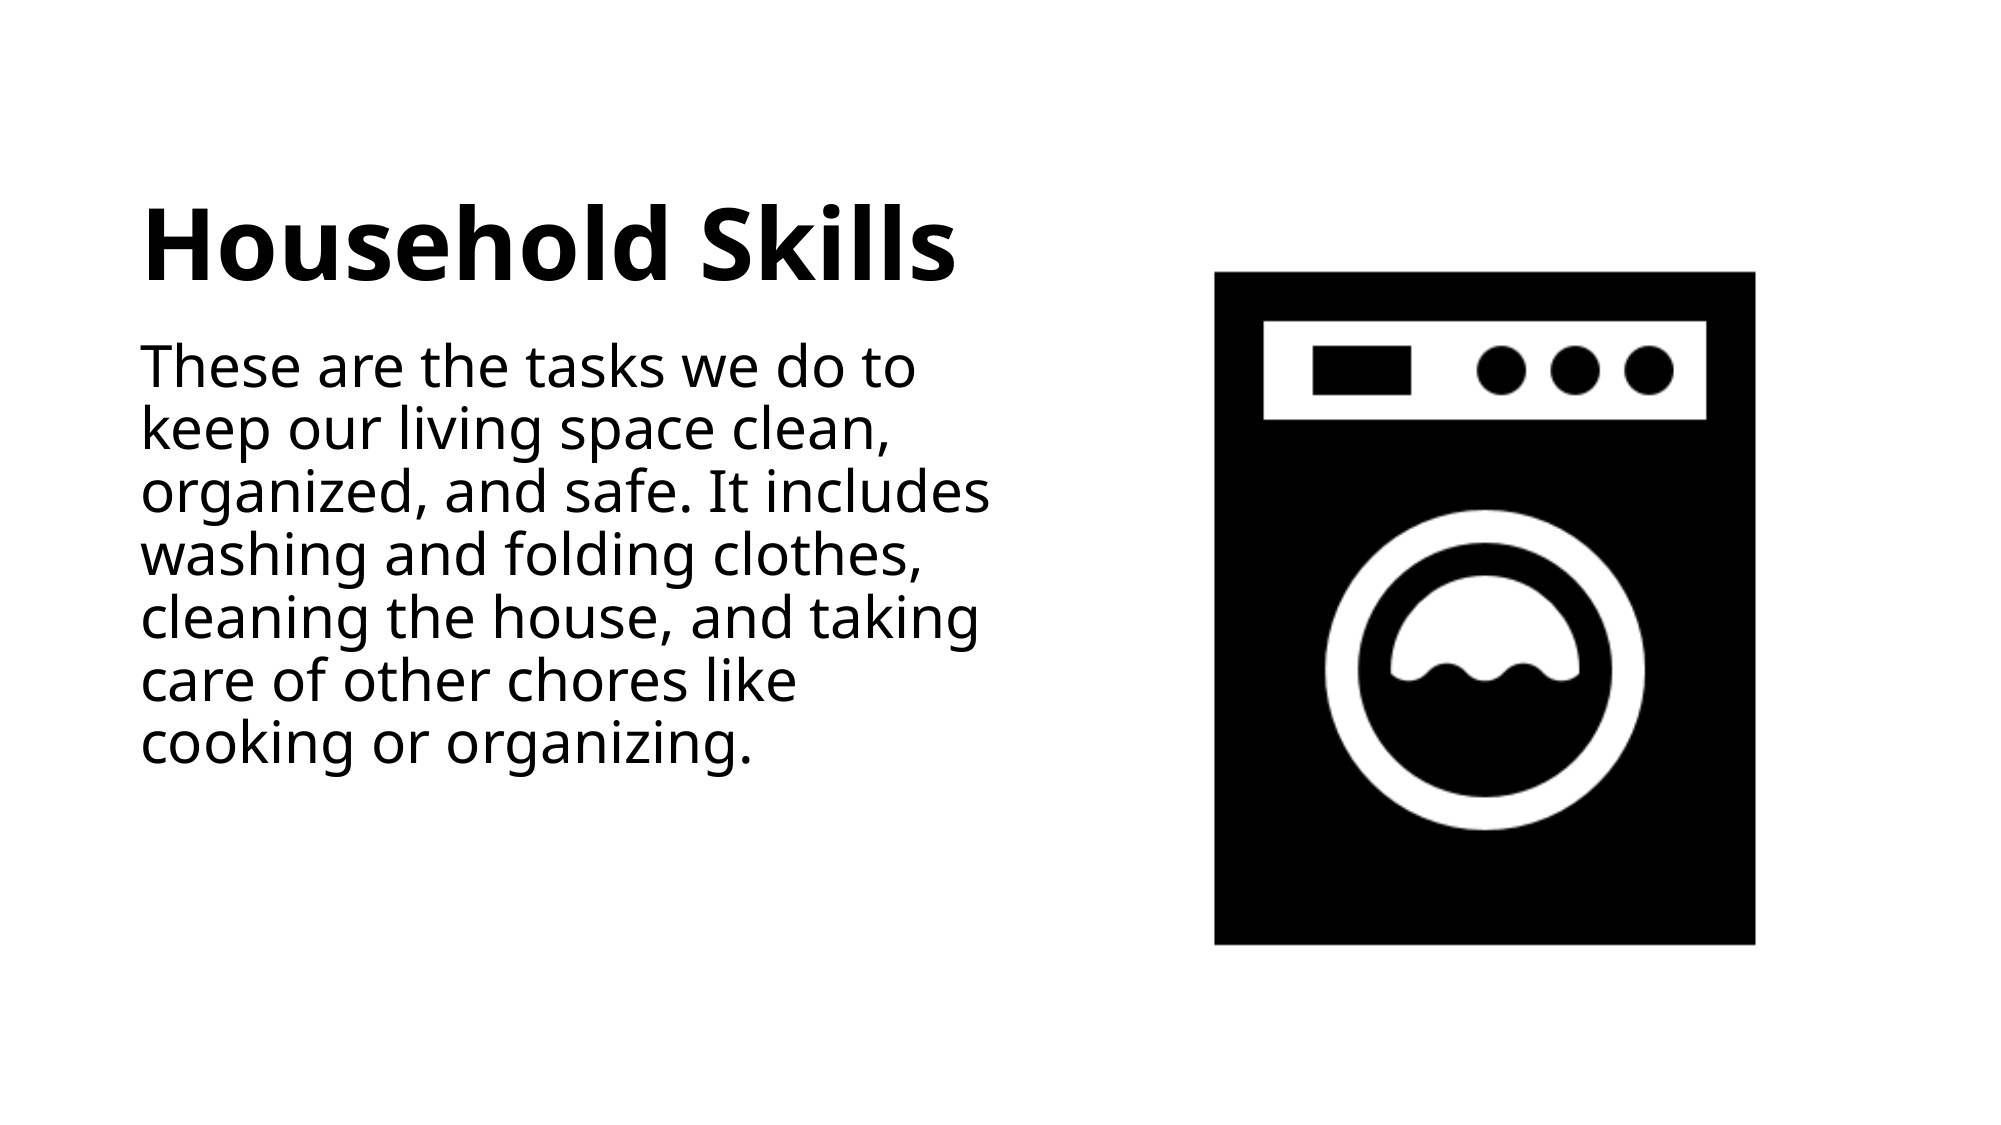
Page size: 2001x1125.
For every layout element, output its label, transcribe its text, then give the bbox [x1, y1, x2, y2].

list These are the tasks we do to keep our living space clean, organized, and safe. It includes washing and folding clothes, cleaning the house, and taking care of other chores like cooking or organizing. [124, 329, 1029, 1043]
picture [1091, 215, 1879, 1003]
title Household Skills [124, 186, 1963, 442]
